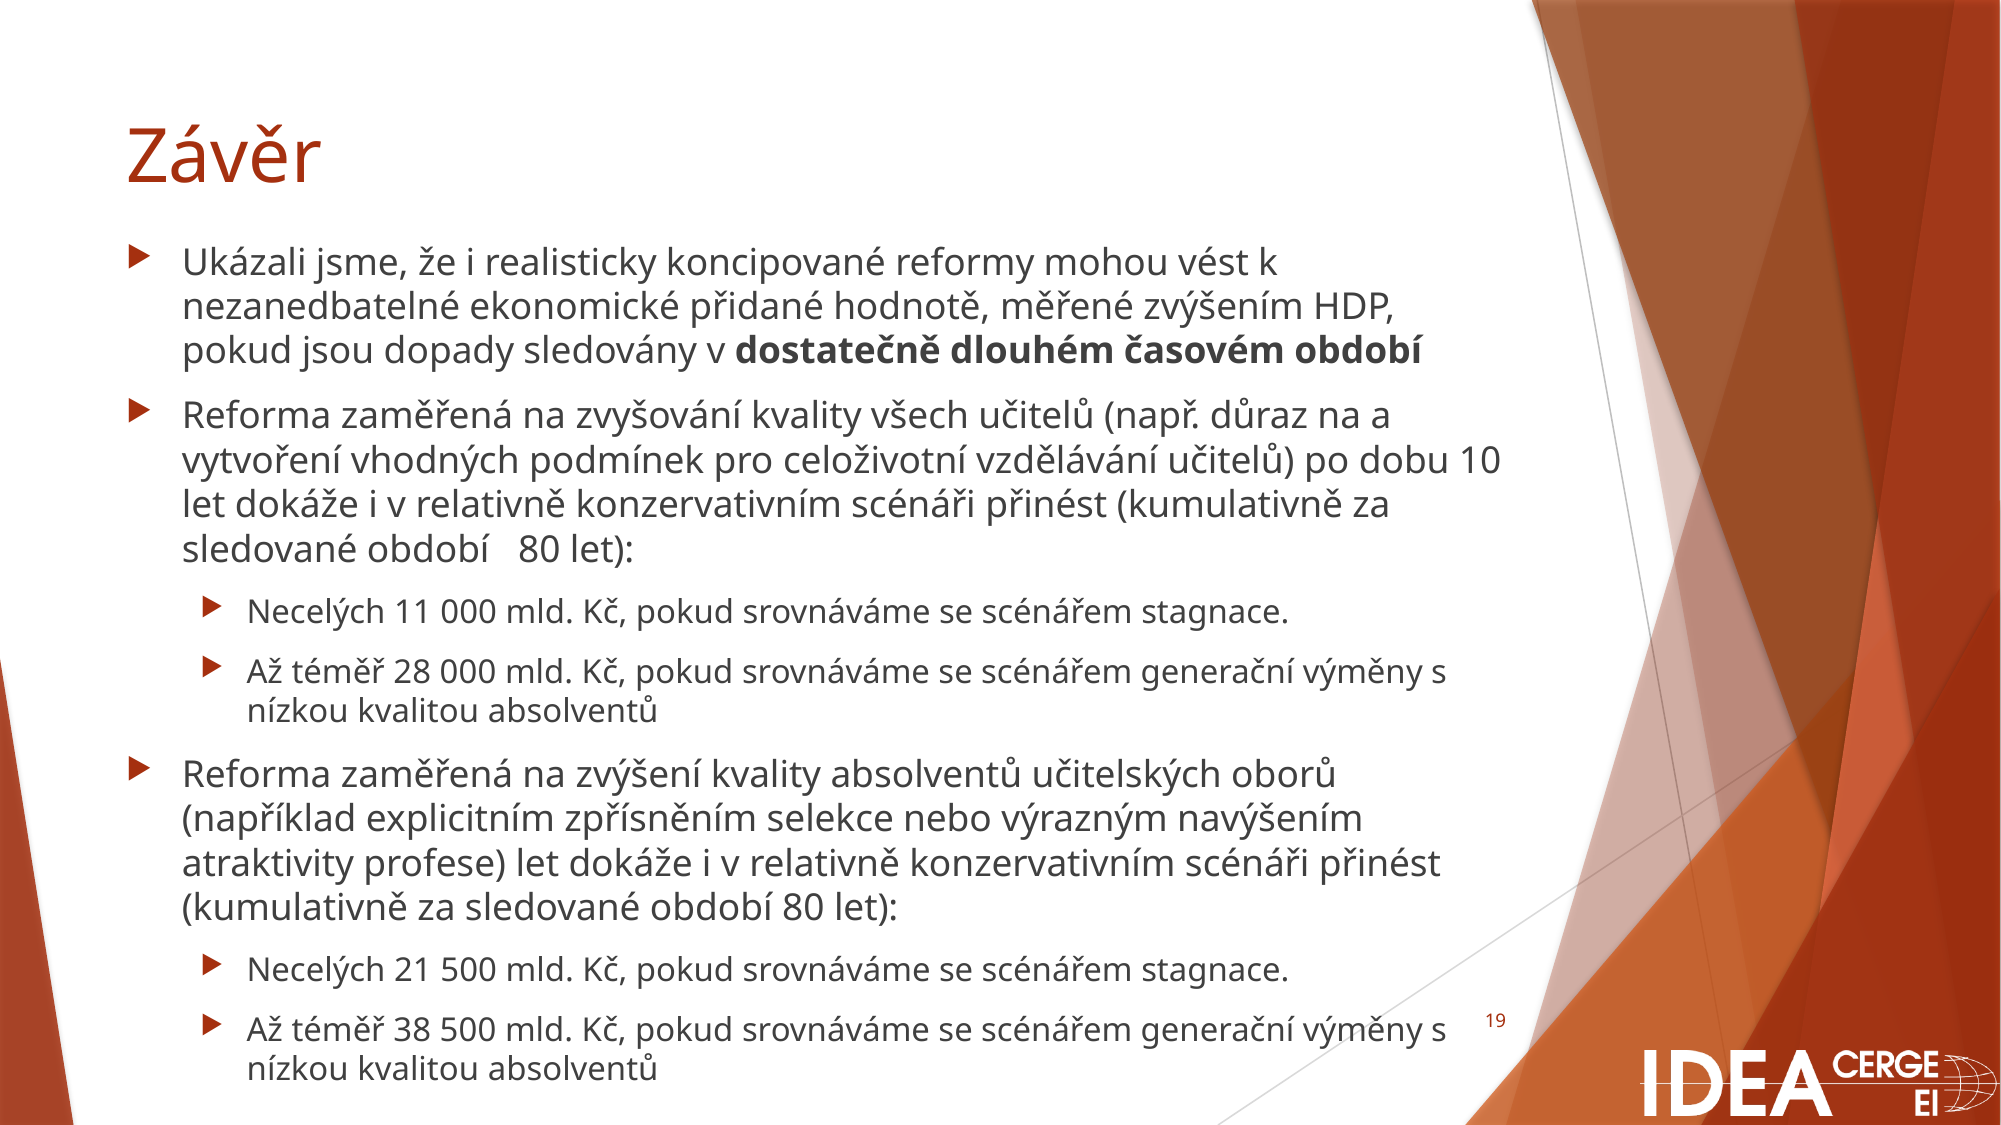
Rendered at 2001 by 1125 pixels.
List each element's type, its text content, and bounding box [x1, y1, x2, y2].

list Ukázali jsme, že i realisticky koncipované reformy mohou vést k nezanedbatelné ekonomické přidané hodnotě, měřené zvýšením HDP, pokud jsou dopady sledovány v dostatečně dlouhém časovém období Reforma zaměřená na zvyšování kvality všech učitelů (např. důraz na a vytvoření vhodných podmínek pro celoživotní vzdělávání učitelů) po dobu 10 let dokáže i v relativně konzervativním scénáři přinést (kumulativně za sledované období 80 let): Necelých 11 000 mld. Kč, pokud srovnáváme se scénářem stagnace. Až téměř 28 000 mld. Kč, pokud srovnáváme se scénářem generační výměny s nízkou kvalitou absolventů Reforma zaměřená na zvýšení kvality absolventů učitelských oborů (například explicitním zpřísněním selekce nebo výrazným navýšením atraktivity profese) let dokáže i v relativně konzervativním scénáři přinést (kumulativně za sledované období 80 let): Necelých 21 500 mld. Kč, pokud srovnáváme se scénářem stagnace. Až téměř 38 500 mld. Kč, pokud srovnáváme se scénářem generační výměny s nízkou kvalitou absolventů [111, 230, 1522, 1097]
slide_number 19 [1409, 991, 1522, 1051]
title Závěr [111, 99, 1522, 230]
picture [1640, 1050, 2000, 1117]
